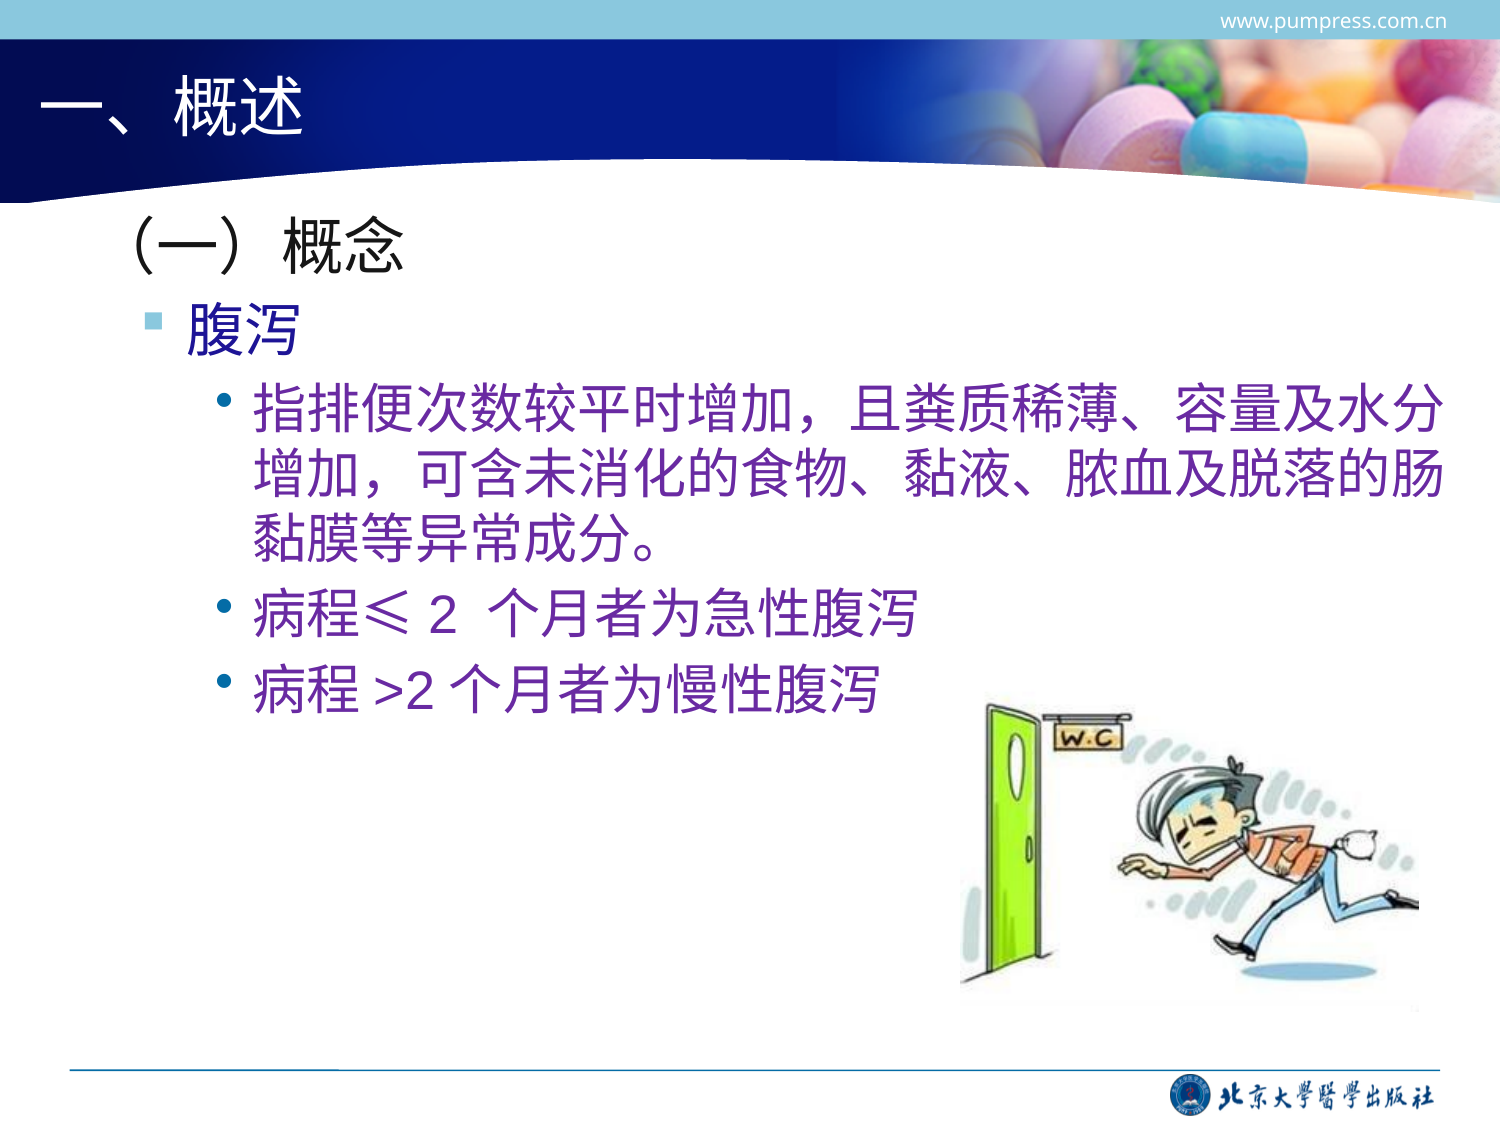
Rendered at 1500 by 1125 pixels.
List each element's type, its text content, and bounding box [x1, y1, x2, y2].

slide_number www.pumpress.com.cn [1024, 0, 1463, 38]
picture [0, 40, 1500, 203]
picture [960, 667, 1419, 1012]
picture [1170, 1074, 1436, 1118]
title 一、概述 [23, 58, 1349, 152]
list （一）概念 腹泻 指排便次数较平时增加，且粪质稀薄、容量及水分增加，可含未消化的食物、黏液、脓血及脱落的肠黏膜等异常成分。 病程≤2 个月者为急性腹泻 病程>2个月者为慢性腹泻 [49, 198, 1463, 1026]
